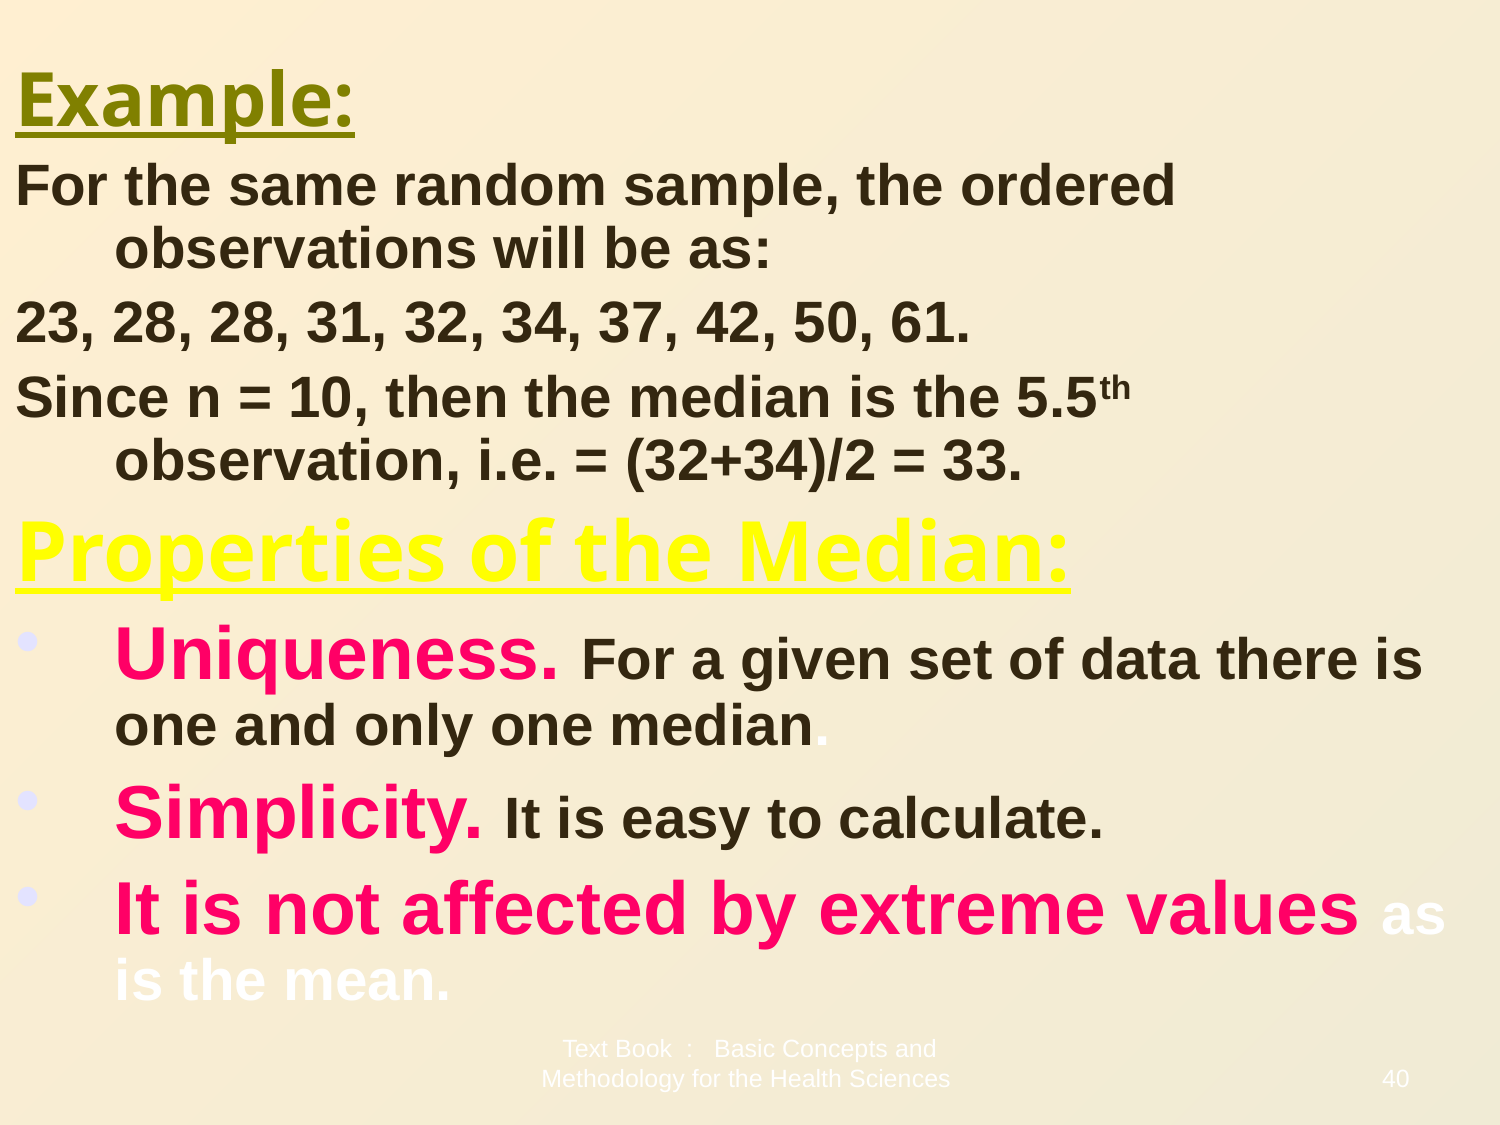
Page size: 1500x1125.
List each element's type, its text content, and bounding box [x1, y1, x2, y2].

list Example: For the same random sample, the ordered observations will be as: 23, 28, 28, 31, 32, 34, 37, 42, 50, 61. Since n = 10, then the median is the 5.5th observation, i.e. = (32+34)/2 = 33. Properties of the Median: Uniqueness. For a given set of data there is one and only one median. Simplicity. It is easy to calculate. It is not affected by extreme values as is the mean. [0, 54, 1500, 1125]
